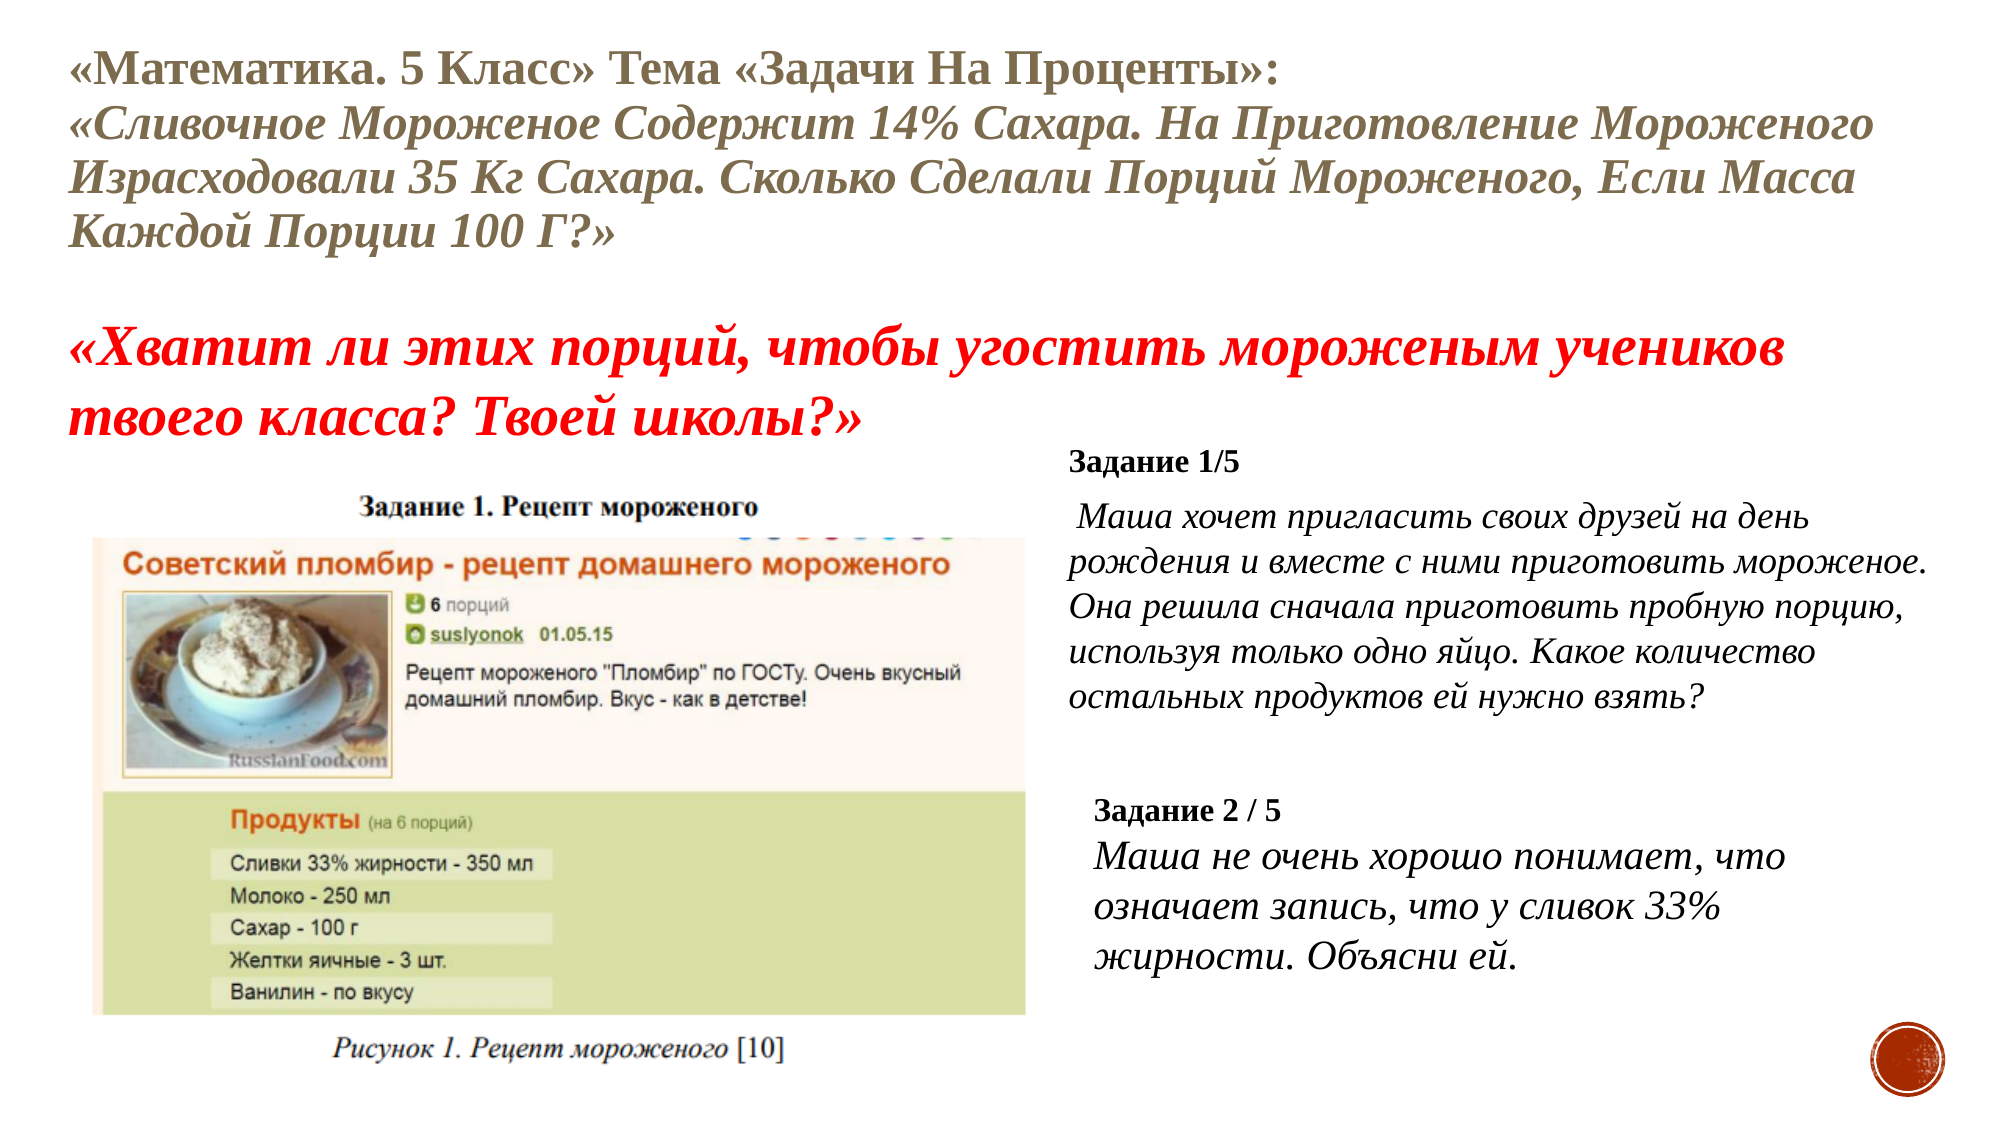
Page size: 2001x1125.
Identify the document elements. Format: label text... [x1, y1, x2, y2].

text_box «Хватит ли этих порций, чтобы угостить мороженым учеников твоего класса? Твоей школы?» [53, 299, 1872, 455]
picture [74, 480, 1054, 1081]
text_box Задание 1/5 Маша хочет пригласить своих друзей на день рождения и вместе с ними приготовить мороженое. Она решила сначала приготовить пробную порцию, используя только одно яйцо. Какое количество остальных продуктов ей нужно взять? [1053, 431, 1976, 724]
text_box Задание 2 / 5 Маша не очень хорошо понимает, что означает запись, что у сливок 33% жирности. Объясни ей. [1078, 780, 1909, 986]
title «Математика. 5 Класс» Тема «Задачи На Проценты»: «Сливочное Мороженое Содержит 14% Сахара. На Приготовление Мороженого Израсходовали 35 Кг Сахара. Сколько Сделали Порций Мороженого, Если Масса Каждой Порции 100 Г?» [53, 0, 1910, 300]
